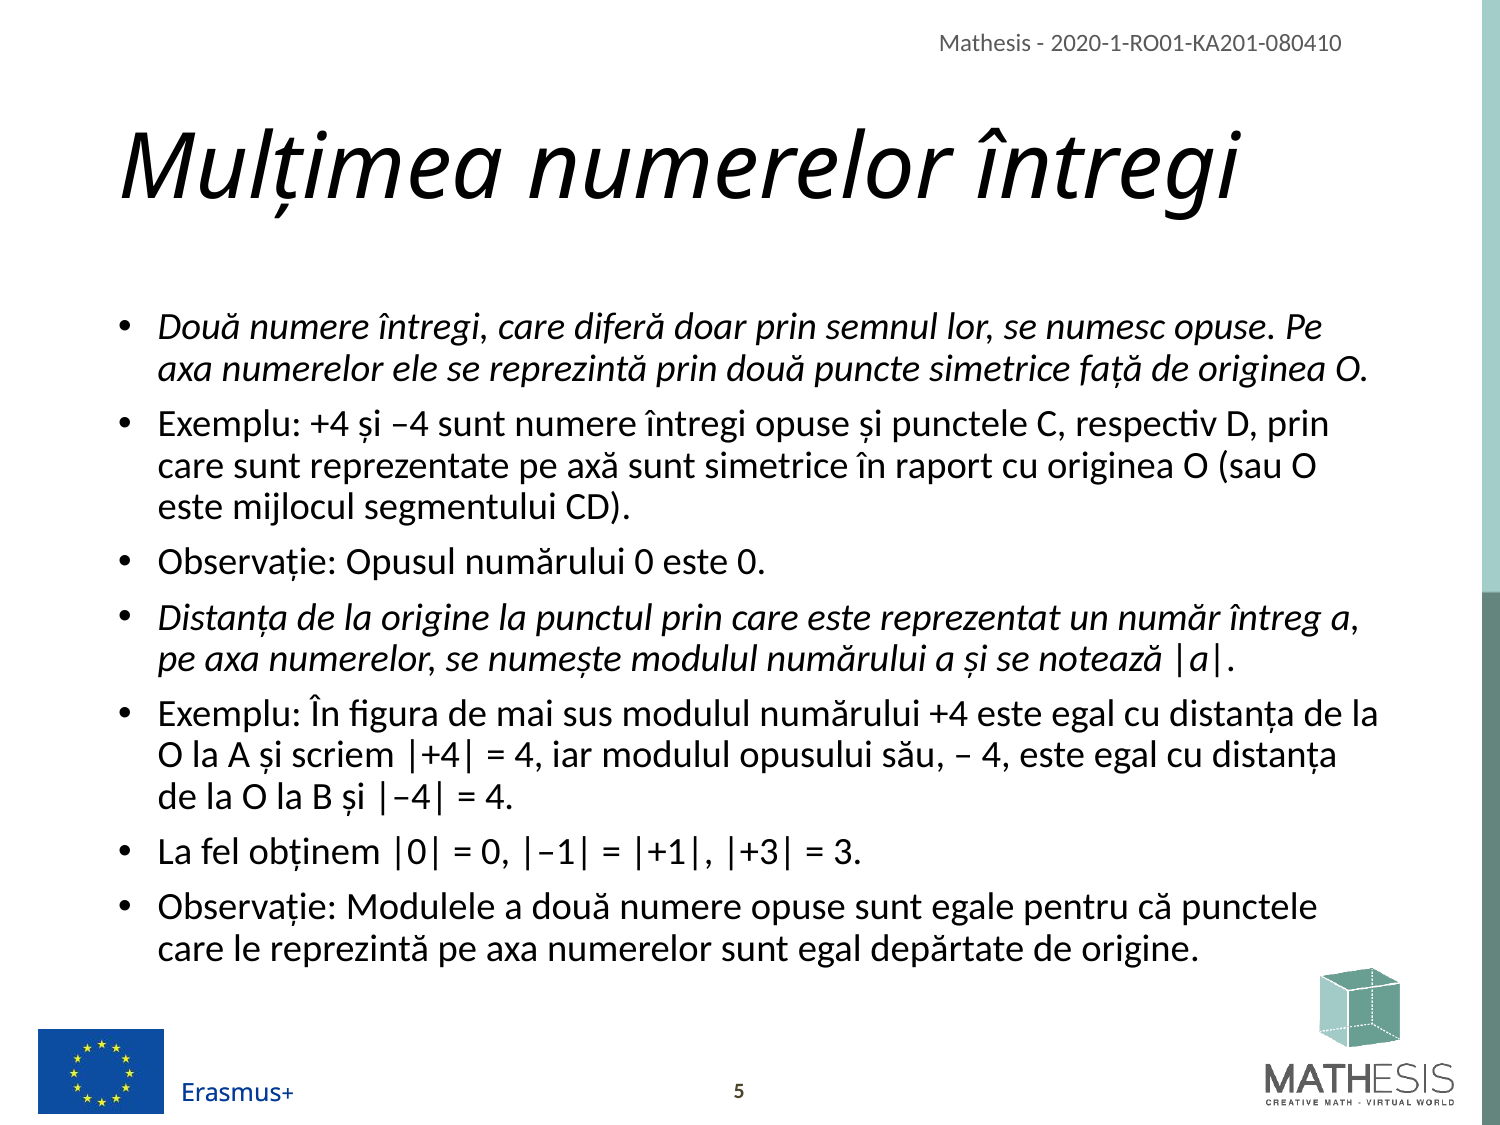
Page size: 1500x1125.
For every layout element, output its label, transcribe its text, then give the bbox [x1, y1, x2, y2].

title Mulțimea numerelor întregi [103, 59, 1397, 278]
picture [38, 1029, 164, 1114]
list Două numere întregi, care diferă doar prin semnul lor, se numesc opuse. Pe axa numerelor ele se reprezintă prin două puncte simetrice față de originea O. Exemplu: +4 și –4 sunt numere întregi opuse și punctele C, respectiv D, prin care sunt reprezentate pe axă sunt simetrice în raport cu originea O (sau O este mijlocul segmentului CD). Observație: Opusul numărului 0 este 0. Distanța de la origine la punctul prin care este reprezentat un număr întreg a, pe axa numerelor, se numește modulul numărului a și se notează |a|. Exemplu: În figura de mai sus modulul numărului +4 este egal cu distanța de la O la A și scriem |+4| = 4, iar modulul opusului său, – 4, este egal cu distanța de la O la B și |–4| = 4. La fel obținem |0| = 0, |–1| = |+1|, |+3| = 3. Observație: Modulele a două numere opuse sunt egale pentru că punctele care le reprezintă pe axa numerelor sunt egal depărtate de origine. [103, 299, 1397, 1014]
